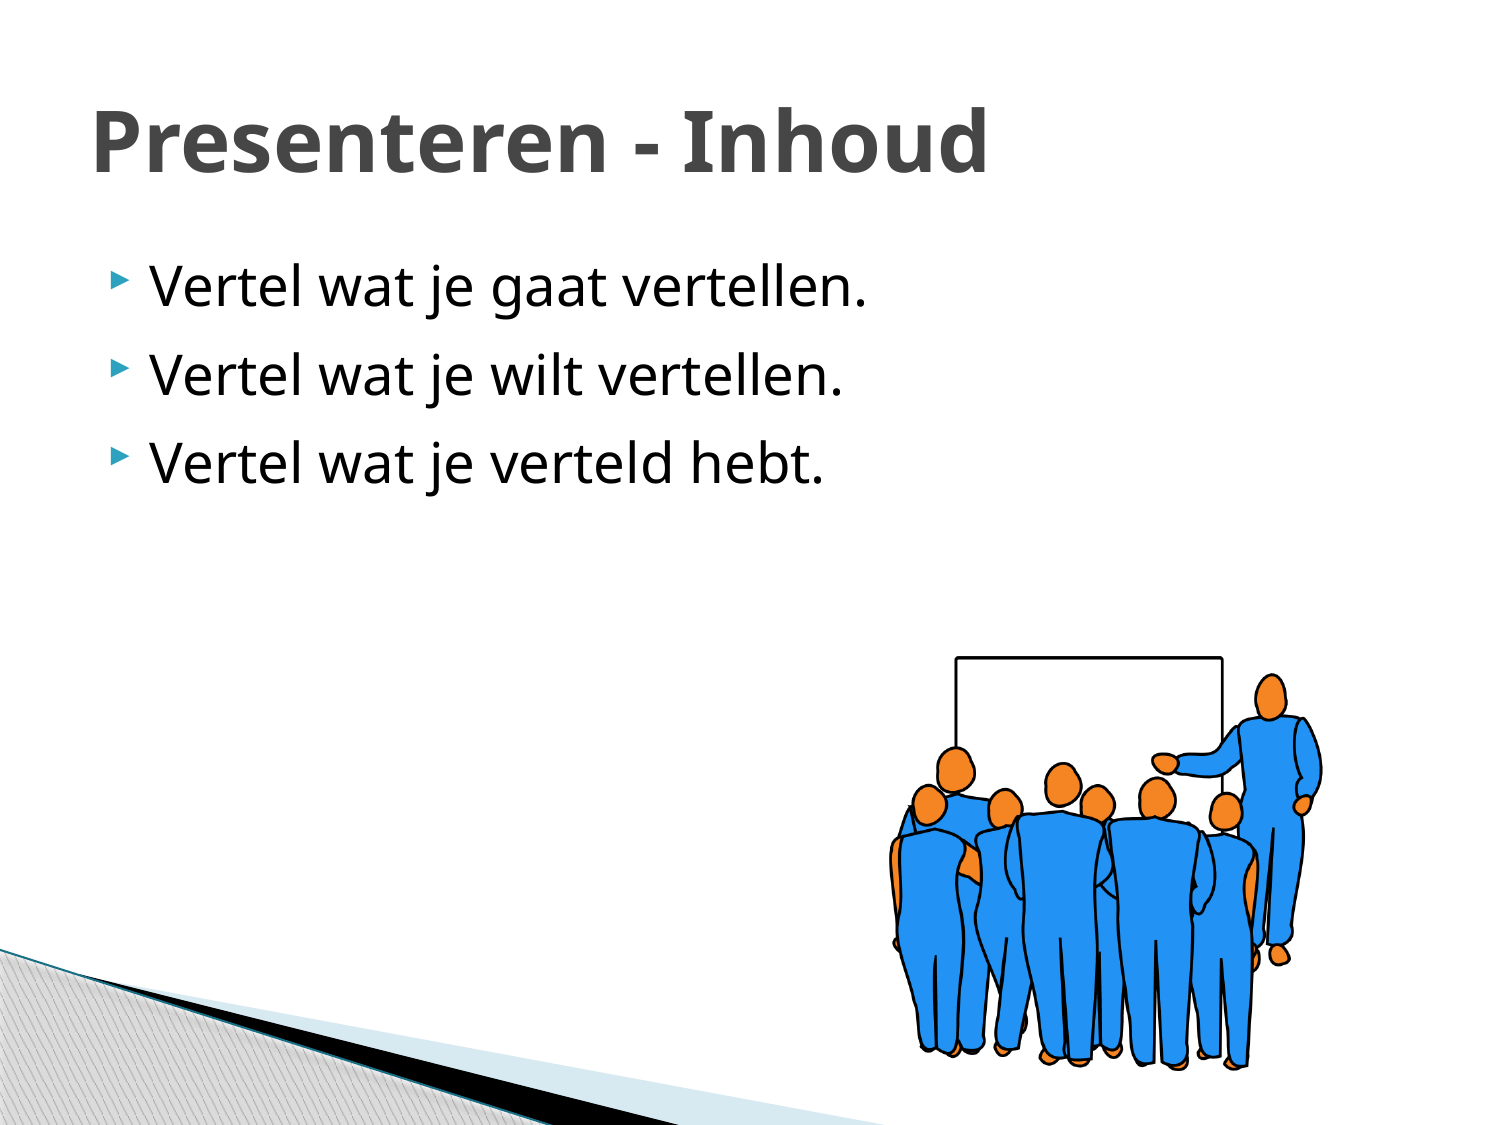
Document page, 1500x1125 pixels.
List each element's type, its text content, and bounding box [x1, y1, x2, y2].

picture [879, 656, 1331, 1071]
text_box Vertel wat je gaat vertellen. Vertel wat je wilt vertellen. Vertel wat je verteld hebt. [74, 242, 1425, 986]
title Presenteren - Inhoud [75, 45, 1425, 233]
